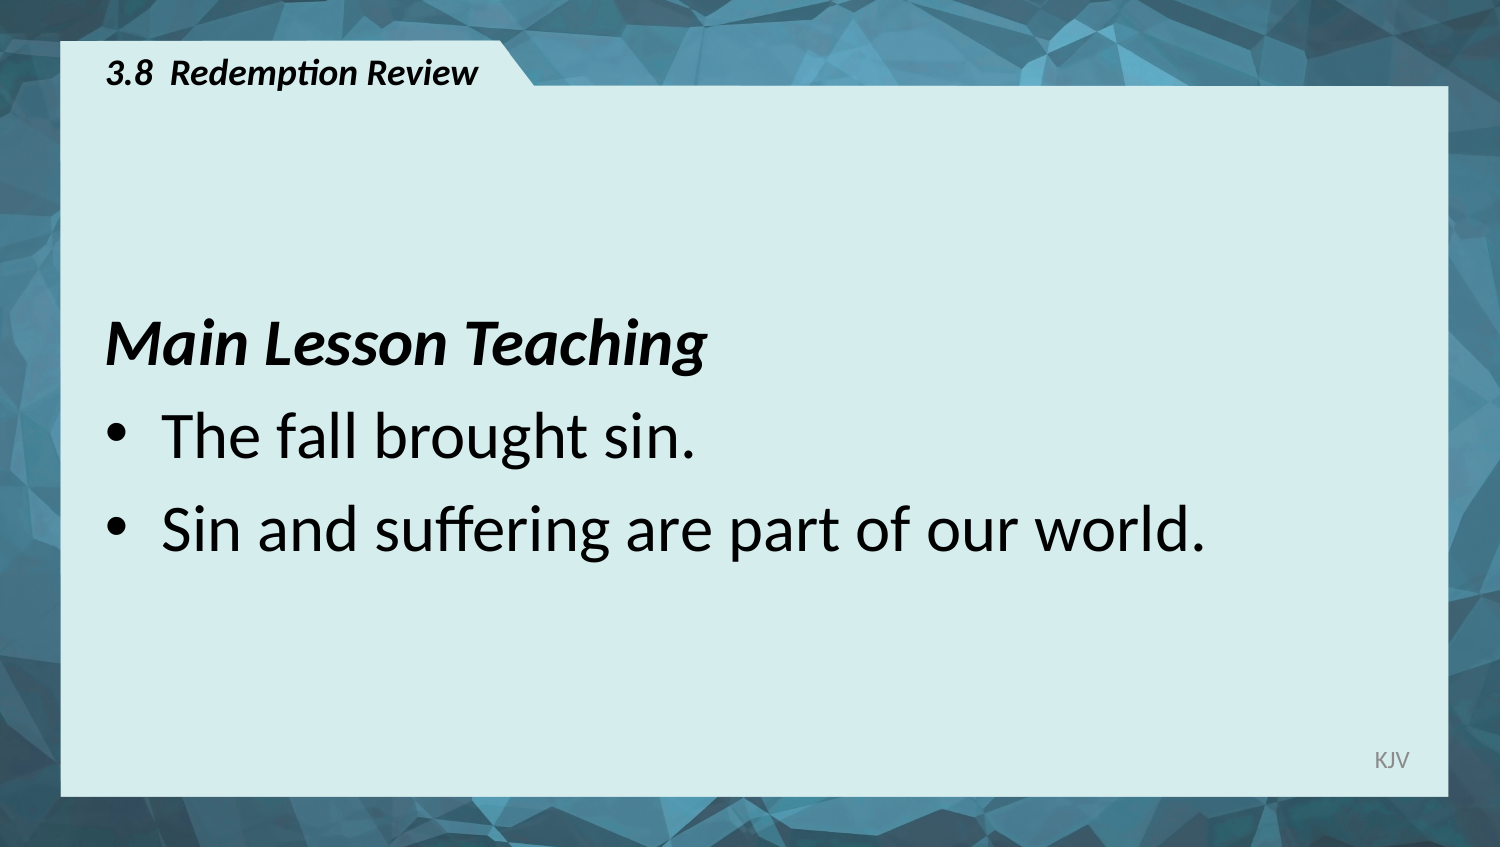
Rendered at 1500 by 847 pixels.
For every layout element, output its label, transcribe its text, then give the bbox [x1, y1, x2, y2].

picture [0, 0, 1500, 847]
list Main Lesson Teaching The fall brought sin. Sin and suffering are part of our world. [89, 141, 1403, 722]
title 3.8 Redemption Review [89, 33, 1420, 108]
footer KJV [950, 736, 1425, 782]
